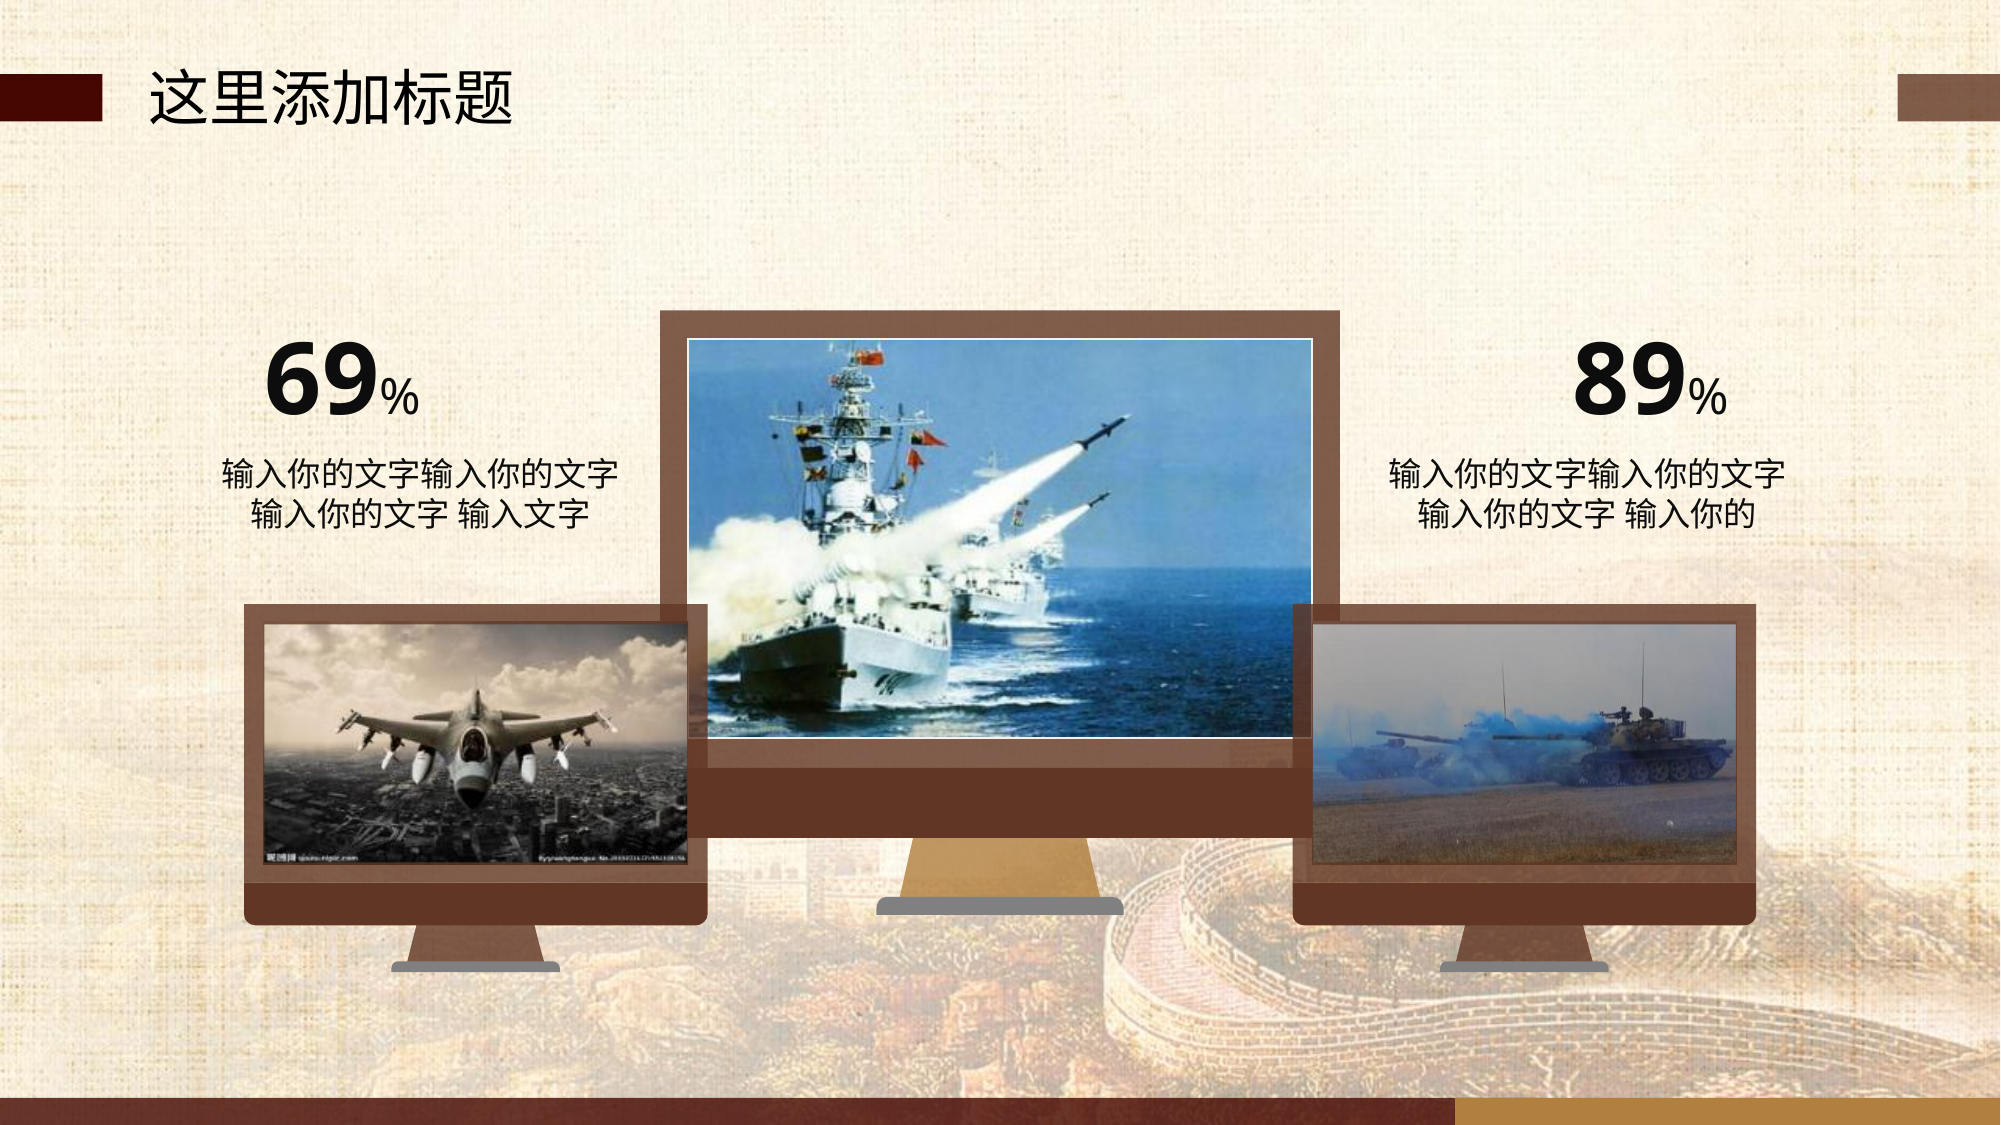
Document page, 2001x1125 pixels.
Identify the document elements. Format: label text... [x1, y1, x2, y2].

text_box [1292, 604, 1757, 973]
text_box 89% [1558, 306, 1744, 442]
text_box 输入你的文字输入你的文字 输入你的文字 输入文字 [202, 445, 639, 541]
text_box 输入你的文字输入你的文字 输入你的文字 输入你的 [1369, 445, 1806, 541]
text_box [0, 1097, 1454, 1125]
text_box [0, 73, 103, 122]
text_box 69% [250, 306, 436, 442]
text_box [1454, 1097, 2000, 1125]
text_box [243, 604, 708, 973]
text_box [1897, 73, 2000, 122]
picture [0, 0, 2001, 1125]
text_box 这里添加标题 [133, 52, 622, 141]
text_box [660, 310, 1340, 915]
